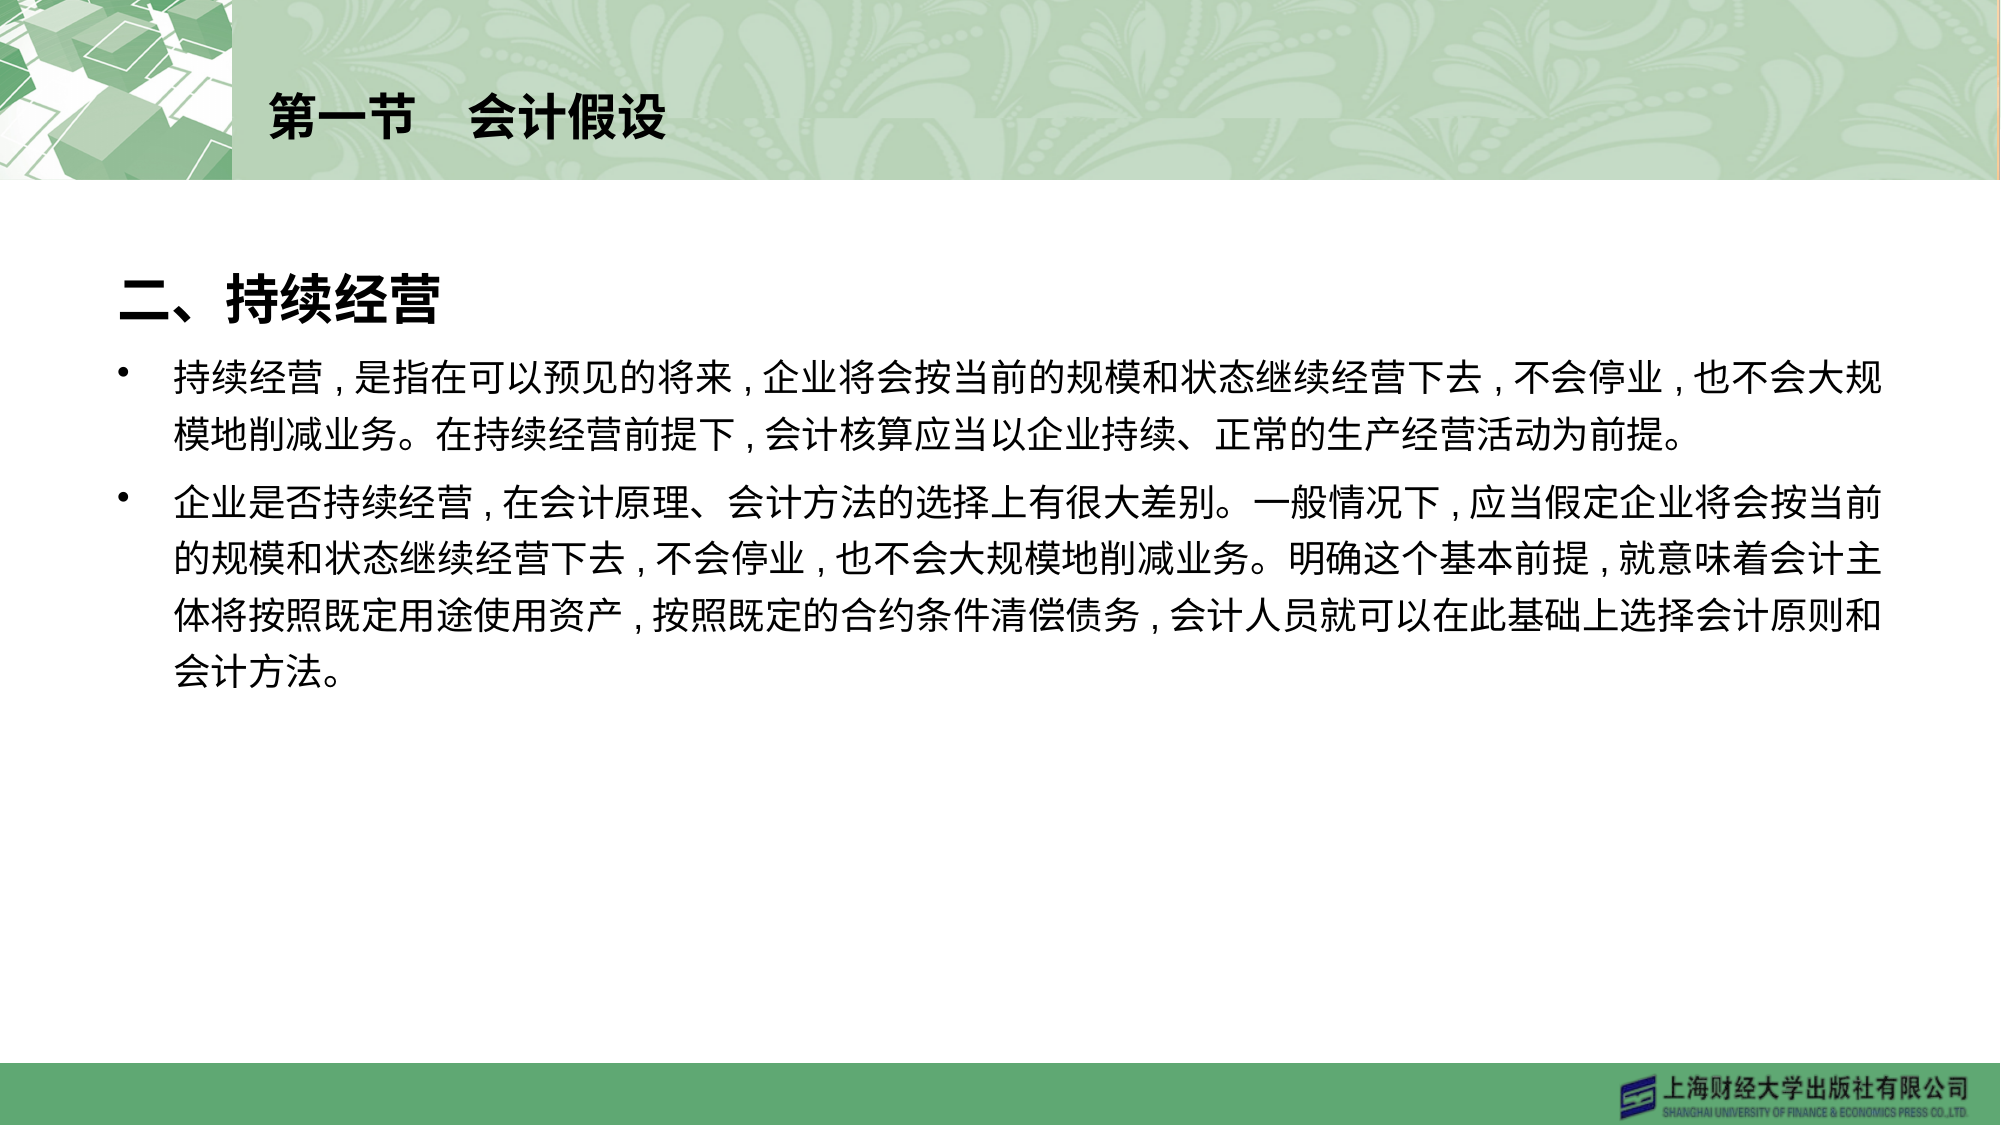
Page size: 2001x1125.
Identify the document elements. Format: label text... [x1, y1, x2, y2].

list 二、持续经营 持续经营,是指在可以预见的将来,企业将会按当前的规模和状态继续经营下去,不会停业,也不会大规模地削减业务。在持续经营前提下,会计核算应当以企业持续、正常的生产经营活动为前提。 企业是否持续经营,在会计原理、会计方法的选择上有很大差别。一般情况下,应当假定企业将会按当前的规模和状态继续经营下去,不会停业,也不会大规模地削减业务。明确这个基本前提,就意味着会计主体将按照既定用途使用资产,按照既定的合约条件清偿债务,会计人员就可以在此基础上选择会计原则和会计方法。 [102, 241, 1898, 1065]
picture [0, 0, 2001, 1125]
title 第一节 会计假设 [252, 64, 1609, 168]
